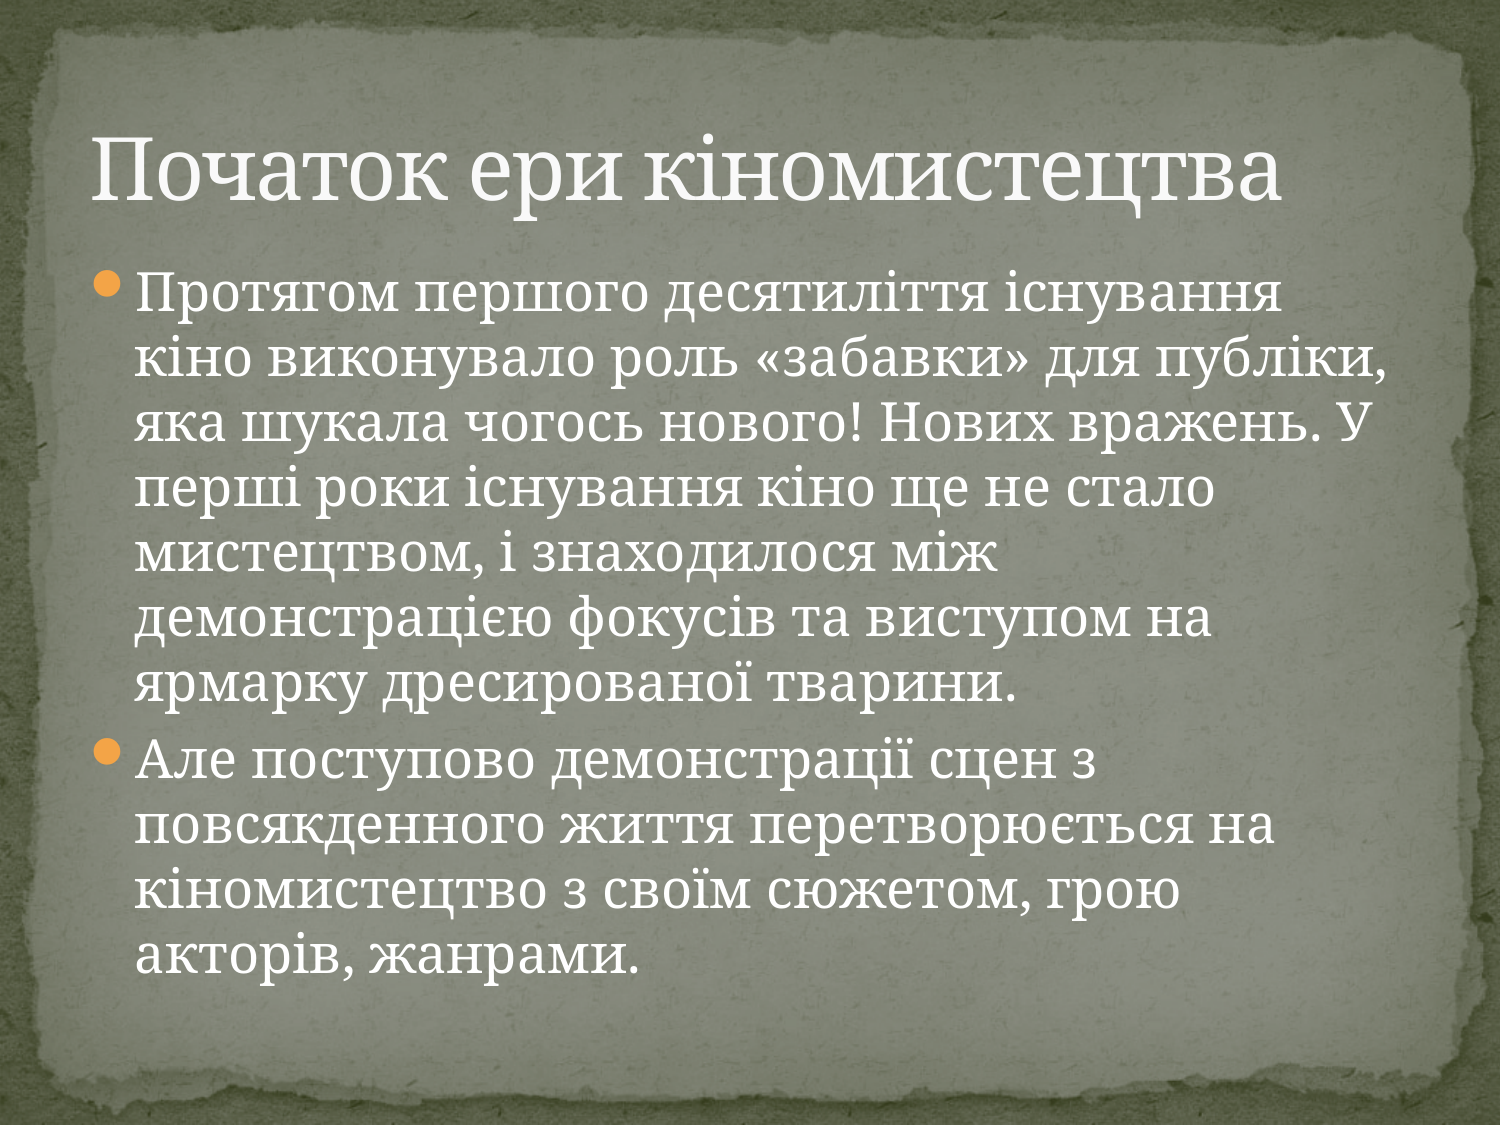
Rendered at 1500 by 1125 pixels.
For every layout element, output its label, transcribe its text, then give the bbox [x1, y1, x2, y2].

title Початок ери кіномистецтва [74, 24, 1425, 225]
list Протягом першого десятиліття існування кіно виконувало роль «забавки» для публіки, яка шукала чогось нового! Нових вражень. У перші роки існування кіно ще не стало мистецтвом, і знаходилося між демонстрацією фокусів та виступом на ярмарку дресированої тварини. Але поступово демонстрації сцен з повсякденного життя перетворюється на кіномистецтво з своїм сюжетом, грою акторів, жанрами. [75, 249, 1425, 1000]
